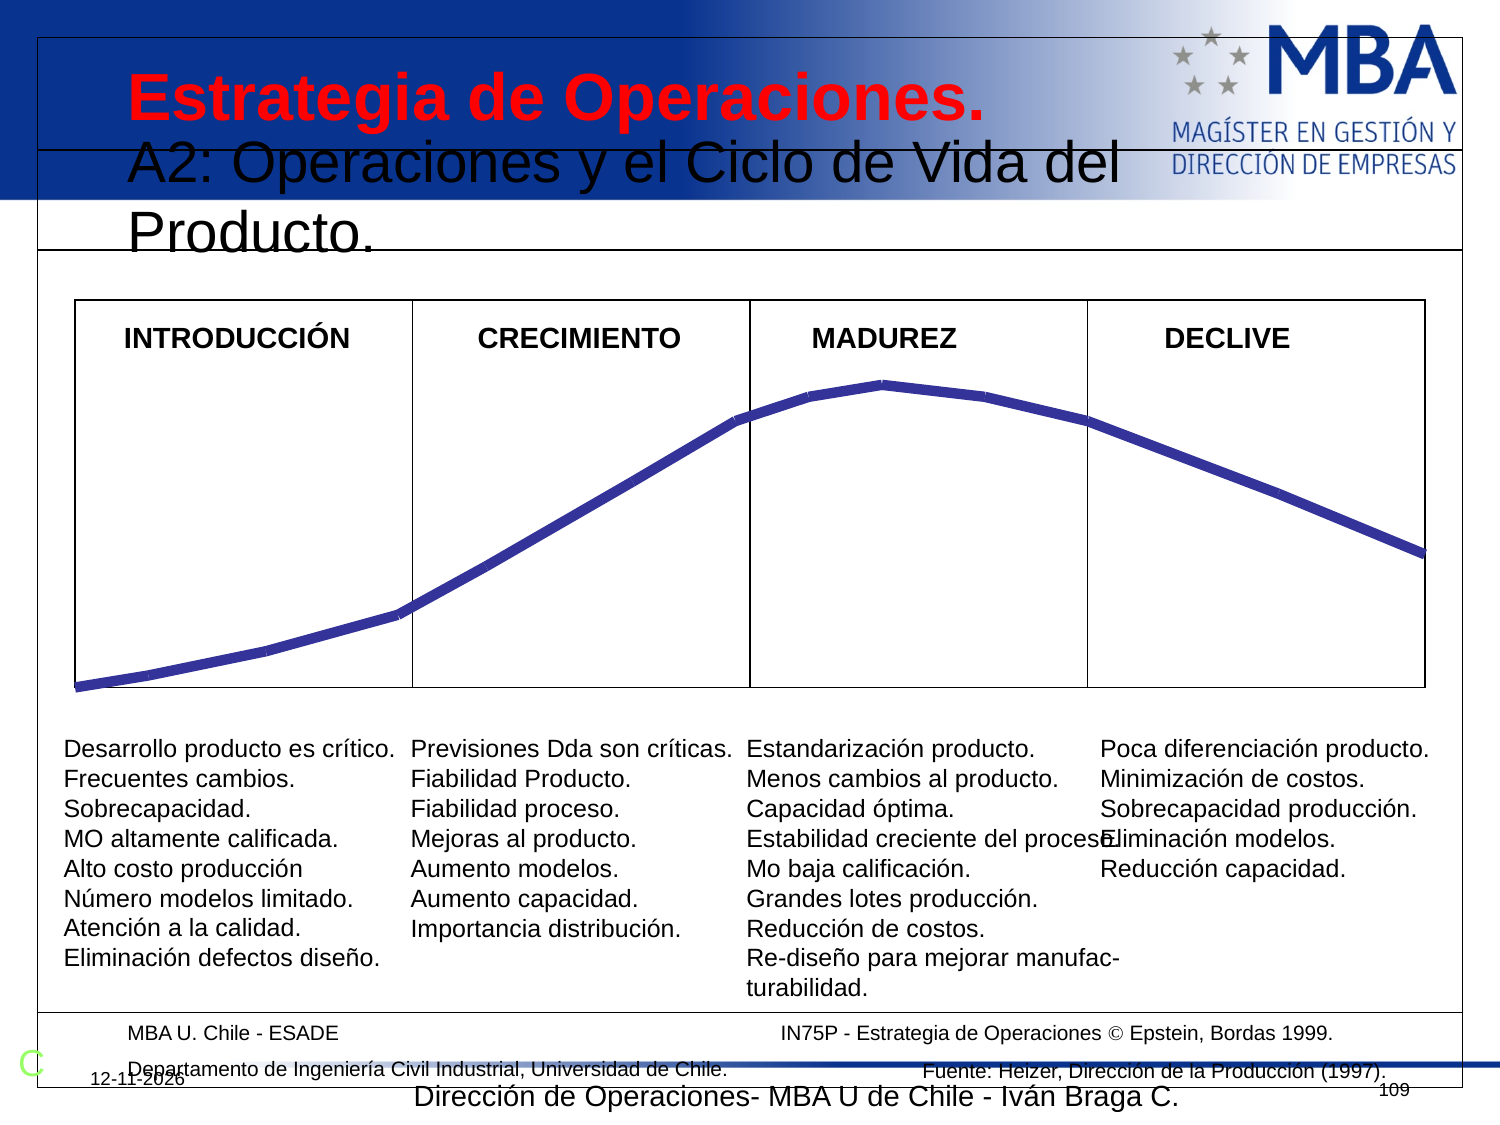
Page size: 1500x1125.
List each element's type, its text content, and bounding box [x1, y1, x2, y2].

text_box [750, 299, 1087, 688]
footer [501, 1088, 762, 1125]
slide_number 109 [1234, 1070, 1426, 1125]
text_box MADUREZ [796, 312, 973, 362]
picture [0, 0, 1500, 1125]
text_box Poca diferenciación producto. Minimización de costos. Sobrecapacidad producción. Eliminación modelos. Reducción capacidad. [1085, 725, 1446, 890]
text_box INTRODUCCIÓN [108, 312, 366, 362]
picture [426, 1089, 430, 1103]
text_box Desarrollo producto es crítico. Frecuentes cambios. Sobrecapacidad. MO altamente calificada. Alto costo producción Número modelos limitado. Atención a la calidad. Eliminación defectos diseño. [48, 724, 412, 980]
text_box [37, 149, 1463, 250]
text_box C [3, 1031, 61, 1092]
text_box DECLIVE [1149, 312, 1306, 362]
text_box [37, 37, 1463, 149]
text_box [75, 299, 413, 688]
text_box [413, 299, 750, 688]
text_box [37, 250, 1463, 1012]
text_box [37, 1012, 112, 1088]
text_box CRECIMIENTO [462, 312, 697, 362]
text_box Previsiones Dda son críticas. Fiabilidad Producto. Fiabilidad proceso. Mejoras al producto. Aumento modelos. Aumento capacidad. Importancia distribución. [395, 725, 731, 950]
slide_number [74, 1058, 426, 1103]
text_box [1400, 1012, 1463, 1088]
text_box Estandarización producto. Menos cambios al producto. Capacidad óptima. Estabilidad creciente del proceso. Mo baja calificación. Grandes lotes producción. Reducción de costos. Re-diseño para mejorar manufac- turabilidad. [731, 725, 1137, 1010]
text_box MBA U. Chile - ESADE Departamento de Ingeniería Civil Industrial, Universidad de Chile. [112, 1012, 762, 1088]
title A2: Operaciones y el Ciclo de Vida del Producto. [112, 149, 1388, 238]
text_box IN75P - Estrategia de Operaciones  Epstein, Bordas 1999. [762, 1012, 1400, 1125]
text_box [1087, 299, 1425, 688]
